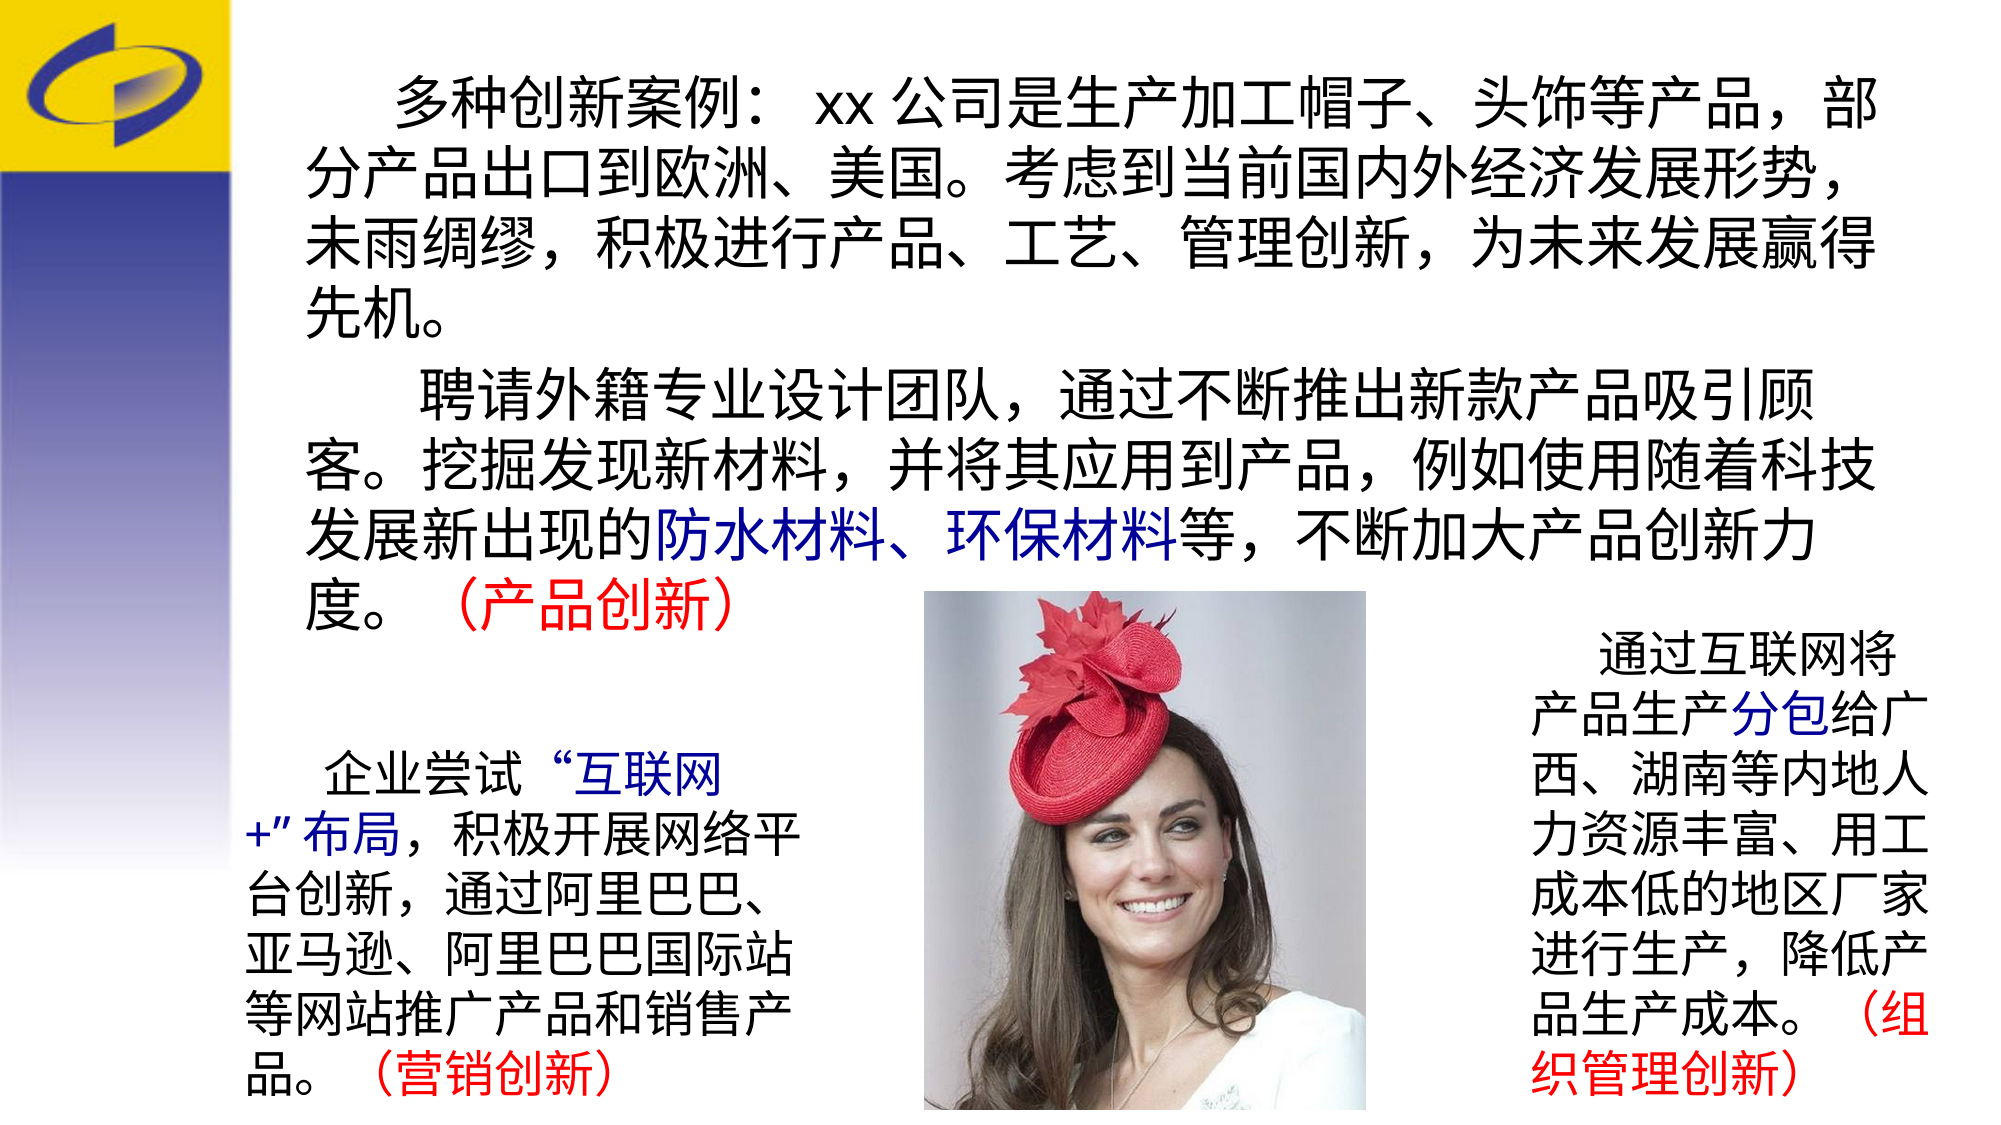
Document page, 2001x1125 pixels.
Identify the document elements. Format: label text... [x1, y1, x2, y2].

list 多种创新案例：xx公司是生产加工帽子、头饰等产品，部分产品出口到欧洲、美国。考虑到当前国内外经济发展形势，未雨绸缪，积极进行产品、工艺、管理创新，为未来发展赢得先机。 聘请外籍专业设计团队，通过不断推出新款产品吸引顾客。挖掘发现新材料，并将其应用到产品，例如使用随着科技发展新出现的防水材料、环保材料等，不断加大产品创新力度。（产品创新） [233, 58, 1912, 649]
picture [0, 0, 2000, 1125]
text_box 通过互联网将产品生产分包给广西、湖南等内地人力资源丰富、用工成本低的地区厂家进行生产，降低产品生产成本。（组织管理创新） [1515, 615, 1958, 1111]
text_box 企业尝试“互联网+”布局，积极开展网络平台创新，通过阿里巴巴、亚马逊、阿里巴巴国际站等网站推广产品和销售产品。（营销创新） [229, 735, 845, 1110]
